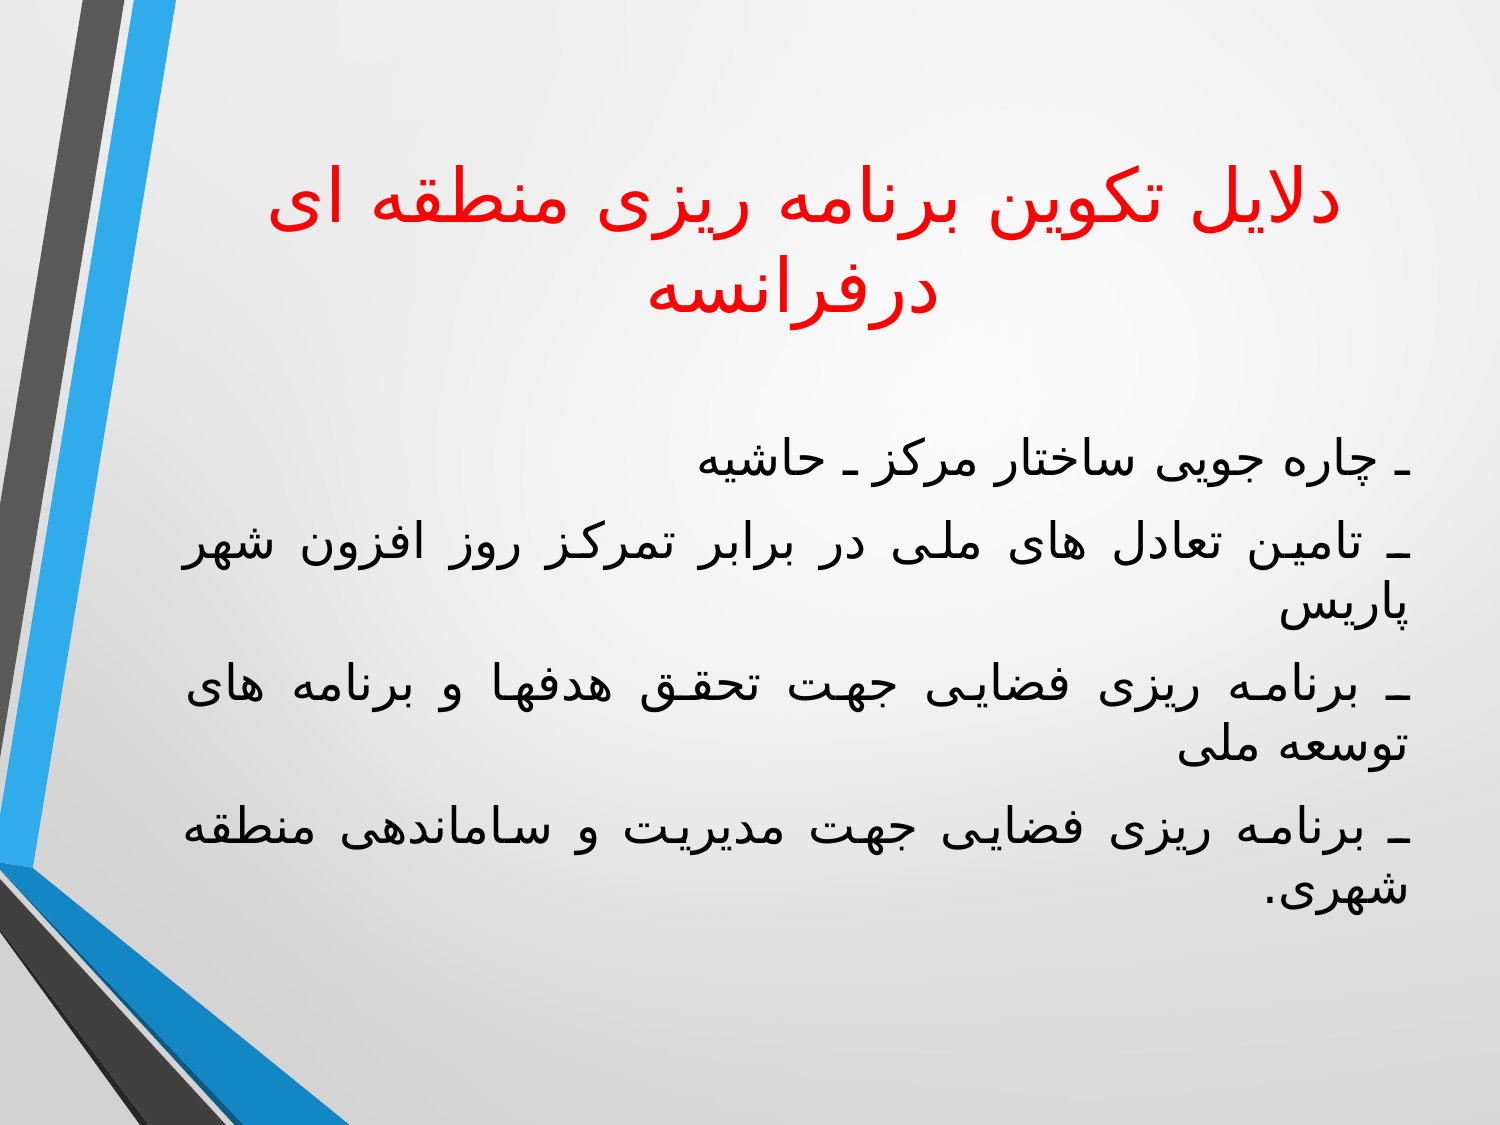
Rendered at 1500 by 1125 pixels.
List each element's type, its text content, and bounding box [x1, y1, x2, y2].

list ـ چاره جویی ساختار مرکز ـ حاشیه ـ تامین تعادل های ملی در برابر تمرکز روز افزون شهر پاریس ـ برنامه ریزی فضایی جهت تحقق هدفها و برنامه های توسعه ملی ـ برنامه ریزی فضایی جهت مدیریت و ساماندهی منطقه شهری. [161, 437, 1425, 985]
title دلایل تکوین برنامه ریزی منطقه ای درفرانسه [161, 75, 1425, 400]
